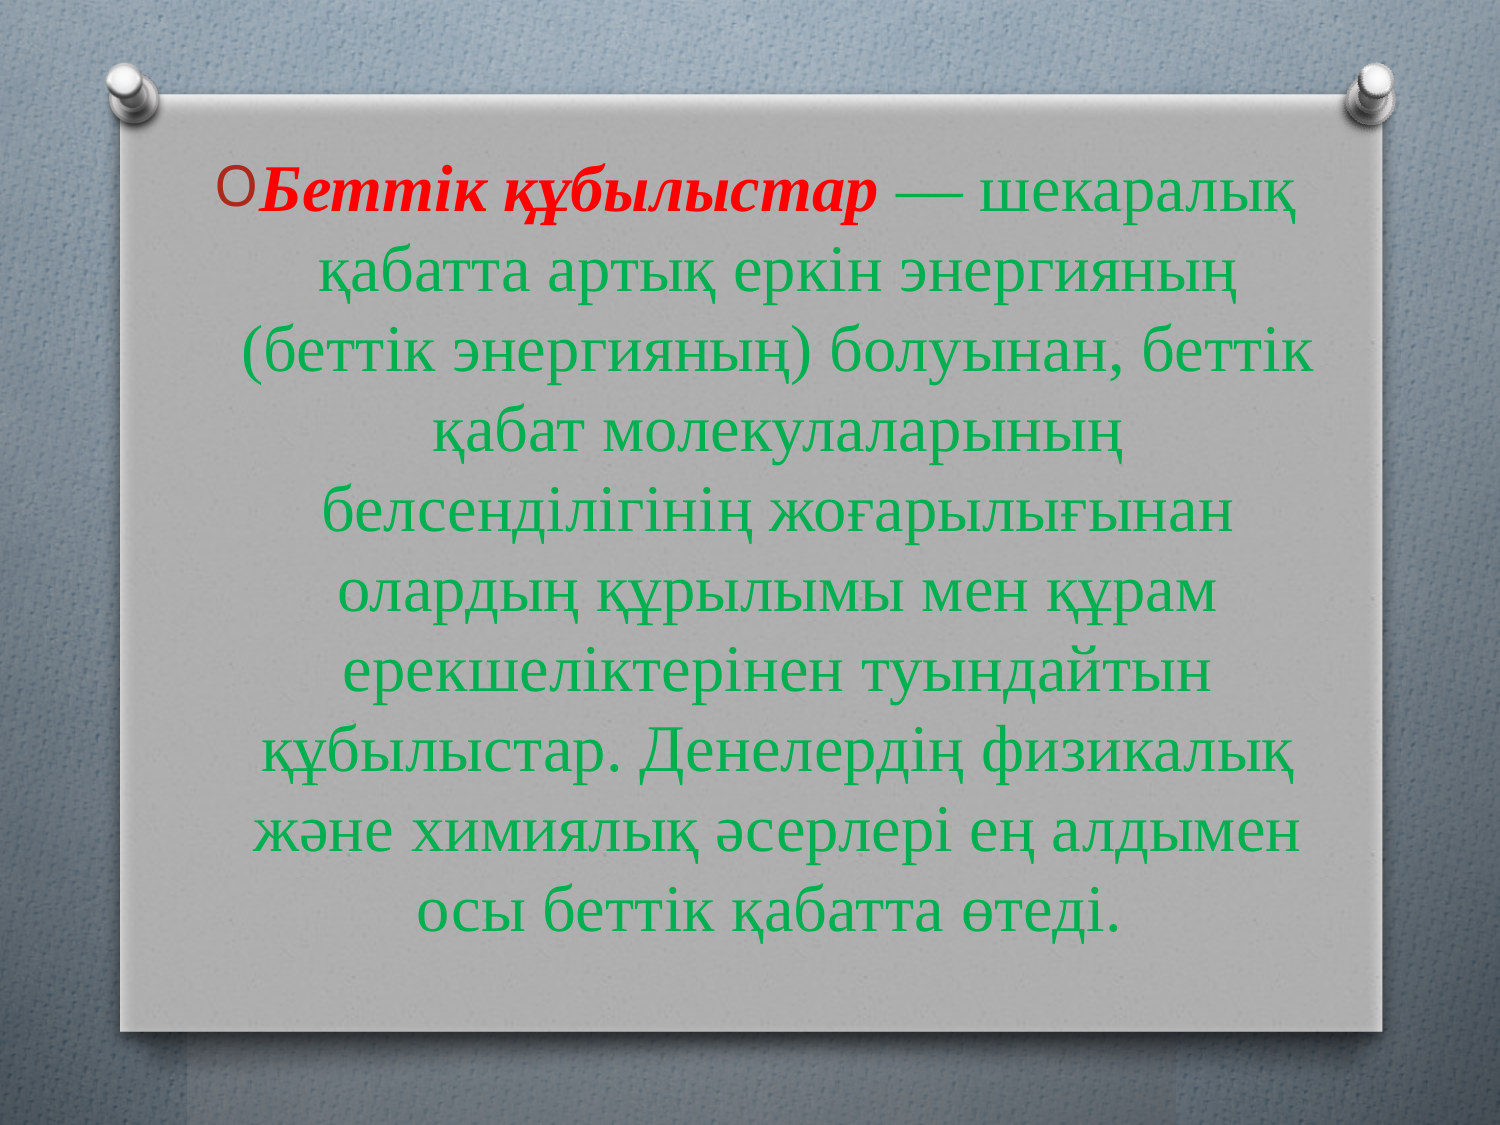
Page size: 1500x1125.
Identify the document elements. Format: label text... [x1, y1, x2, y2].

picture [75, 31, 197, 152]
picture [1317, 35, 1439, 156]
list Беттік құбылыстар — шекаралық қабатта артық еркін энергияның (беттік энергияның) болуынан, беттік қабат молекулаларының белсенділігінің жоғарылығынан олардың құрылымы мен құрам ерекшеліктерінен туындайтын құбылыстар. Денелердің физикалық және химиялық әсерлері ең алдымен осы беттік қабатта өтеді. [170, 136, 1341, 1000]
